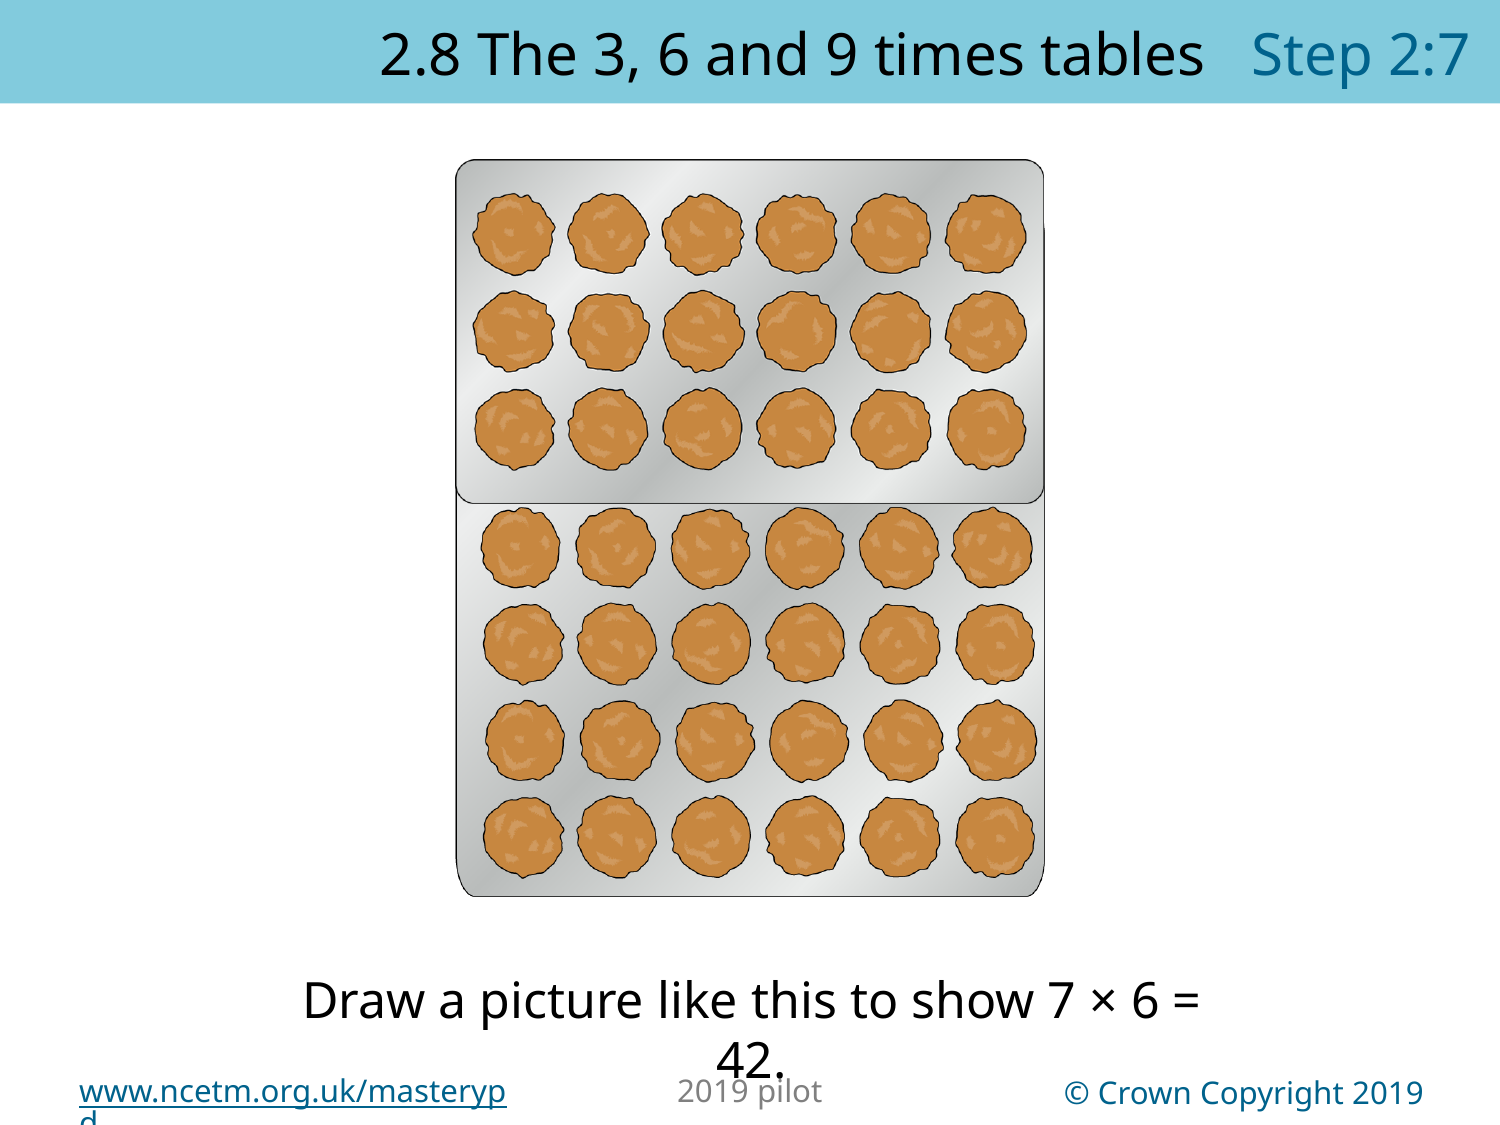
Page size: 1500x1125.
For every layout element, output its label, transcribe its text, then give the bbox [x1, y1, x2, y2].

list 2.8 The 3, 6 and 9 times tables Step 2:7 [0, 0, 1500, 104]
text_box Draw a picture like this to show 7 × 6 = 42. [272, 961, 1231, 1096]
picture [455, 159, 1045, 897]
